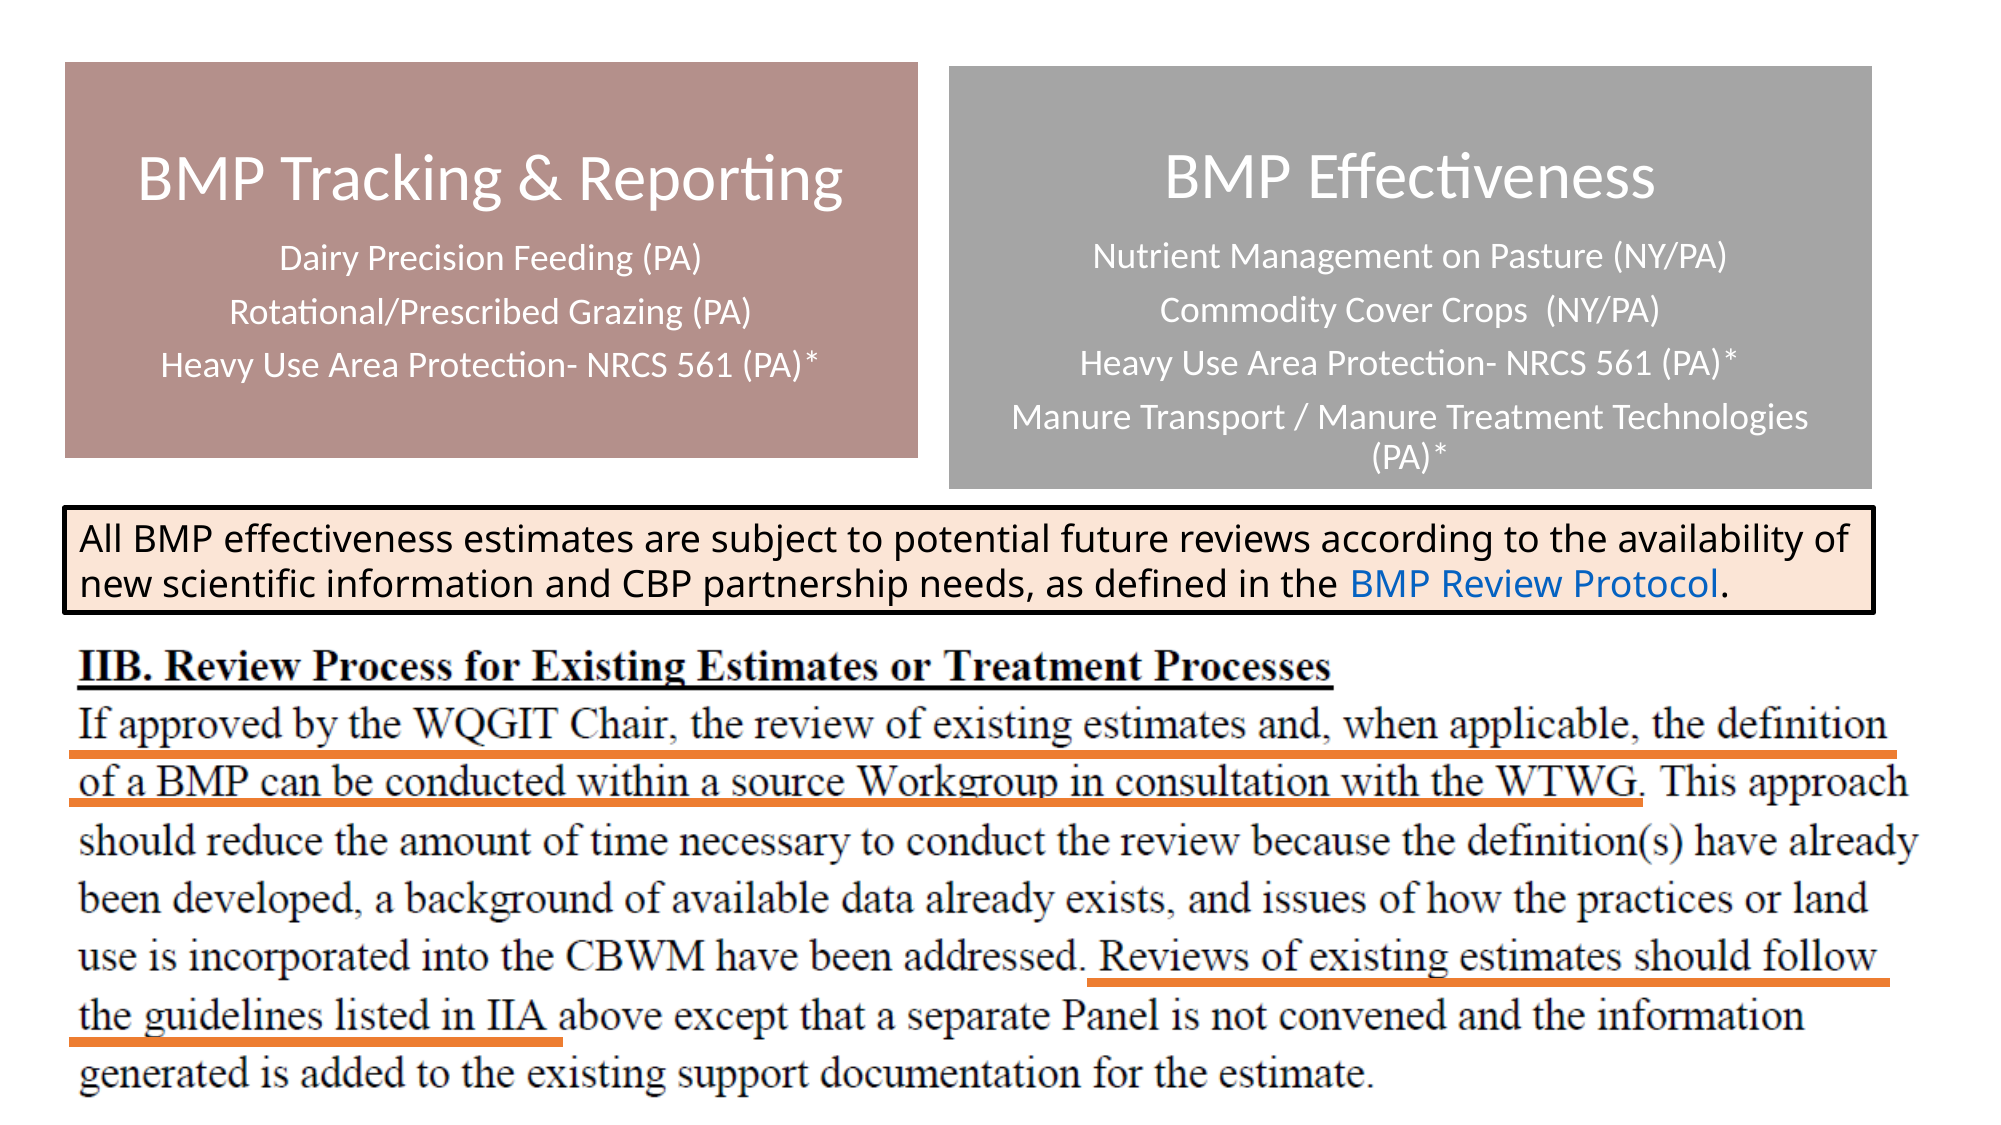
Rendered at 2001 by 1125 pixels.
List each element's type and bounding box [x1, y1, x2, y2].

text_box [68, 644, 1954, 1106]
text_box [44, 43, 1885, 1098]
